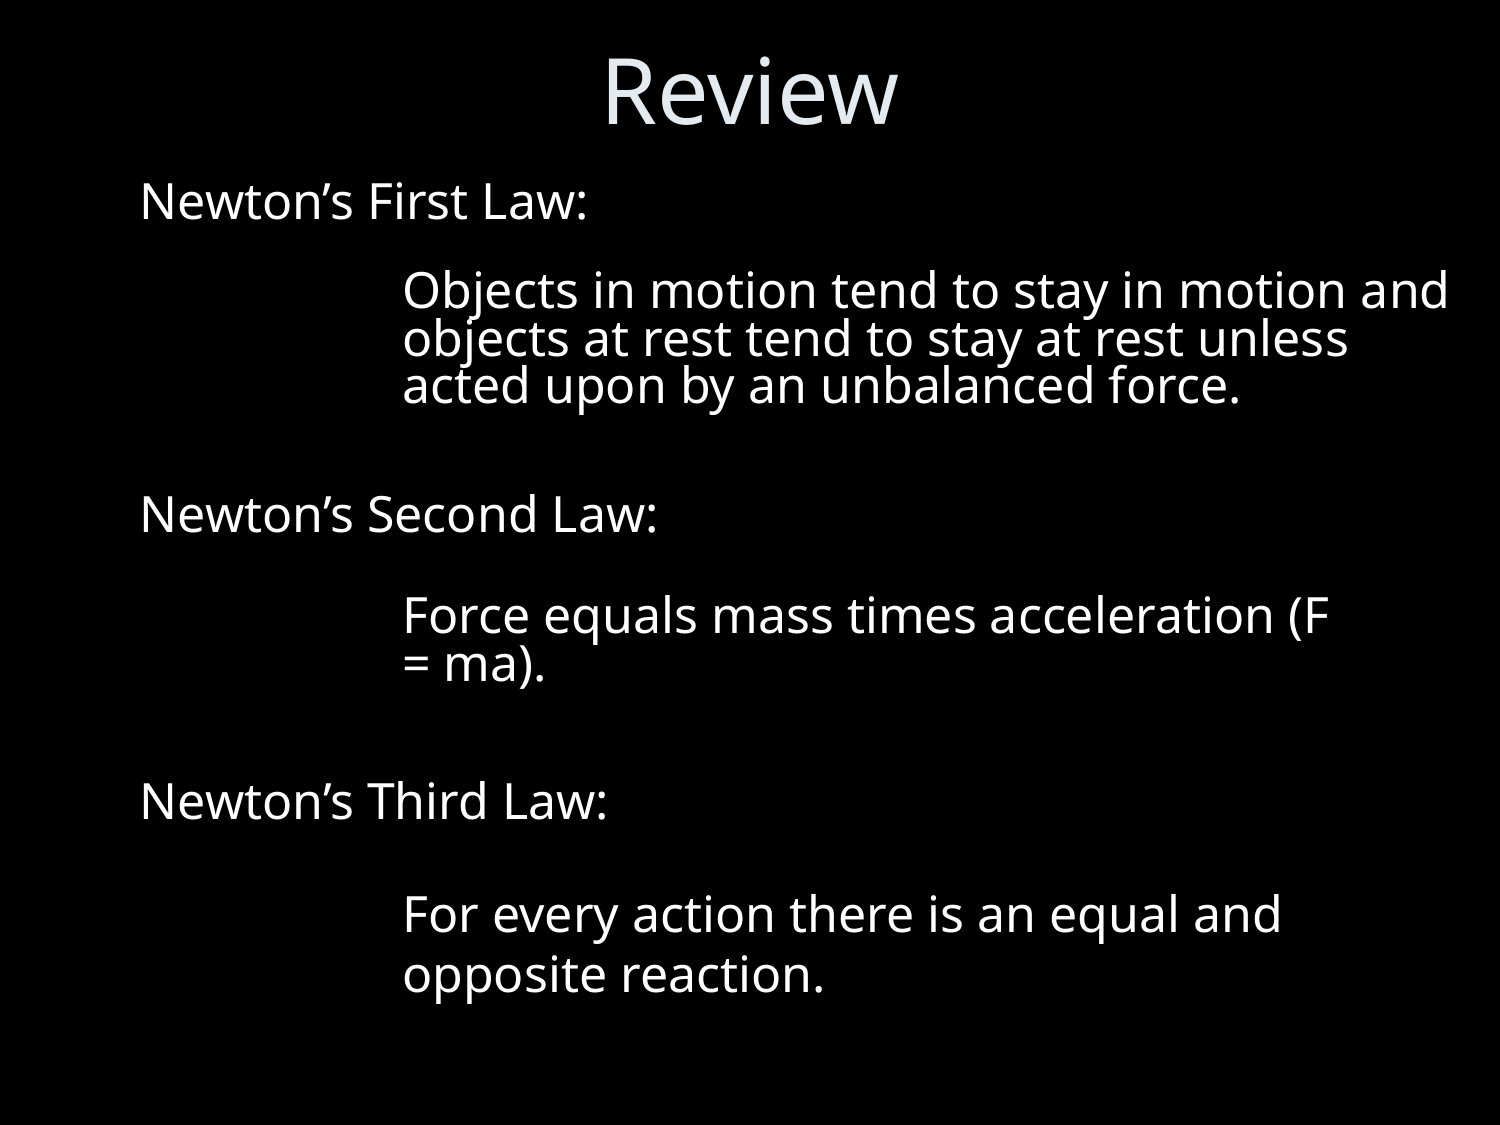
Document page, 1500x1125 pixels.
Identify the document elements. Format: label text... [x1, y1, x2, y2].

text_box For every action there is an equal and opposite reaction. [387, 874, 1500, 1010]
text_box Newton’s Third Law: [124, 762, 663, 838]
text_box Force equals mass times acceleration (F = ma). [387, 587, 1363, 699]
text_box Newton’s First Law: [125, 162, 675, 238]
text_box Objects in motion tend to stay in motion and objects at rest tend to stay at rest unless acted upon by an unbalanced force. [387, 262, 1500, 422]
text_box Newton’s Second Law: [124, 474, 713, 550]
title Review [74, 24, 1426, 151]
